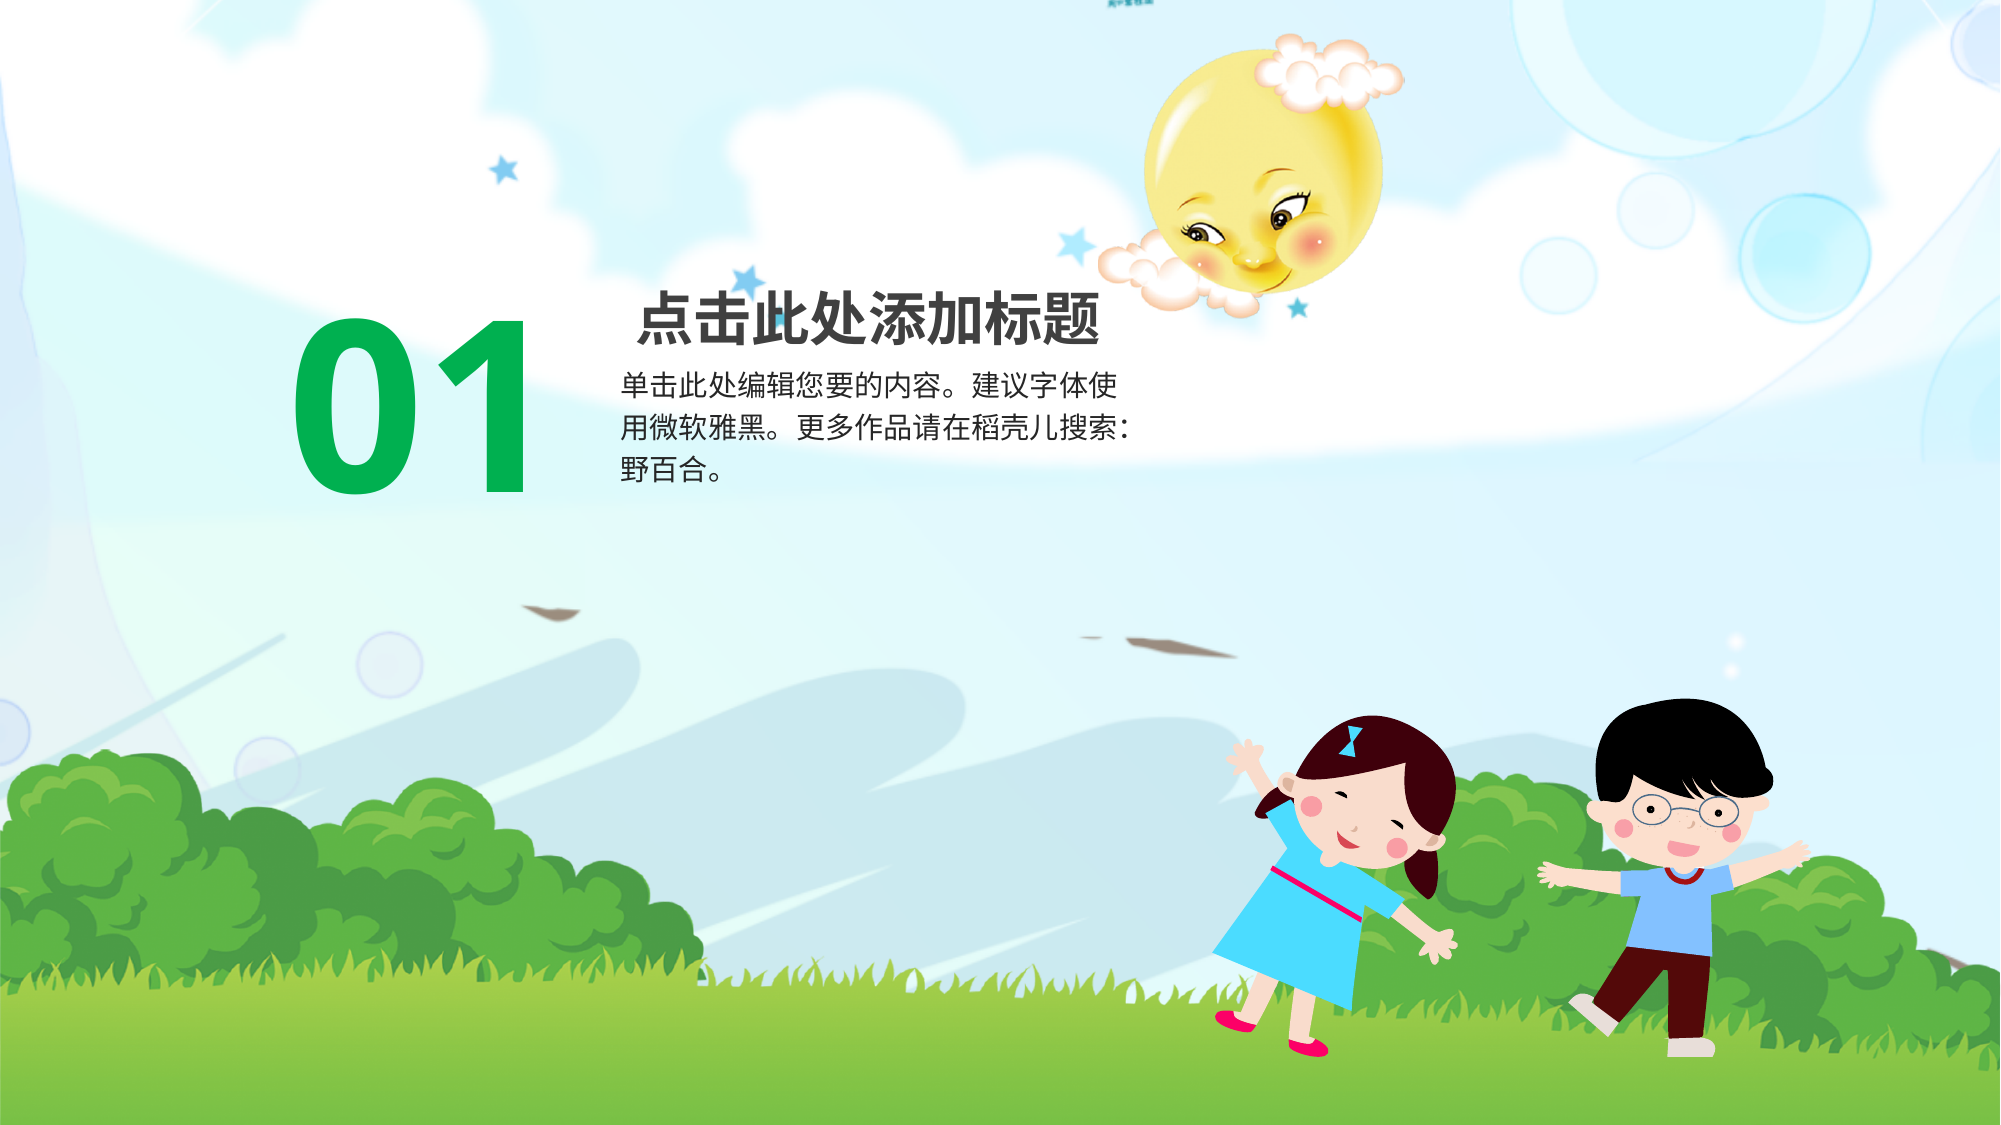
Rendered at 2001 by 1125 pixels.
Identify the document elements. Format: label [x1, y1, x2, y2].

picture [0, 0, 2001, 1125]
text_box [272, 245, 1140, 552]
